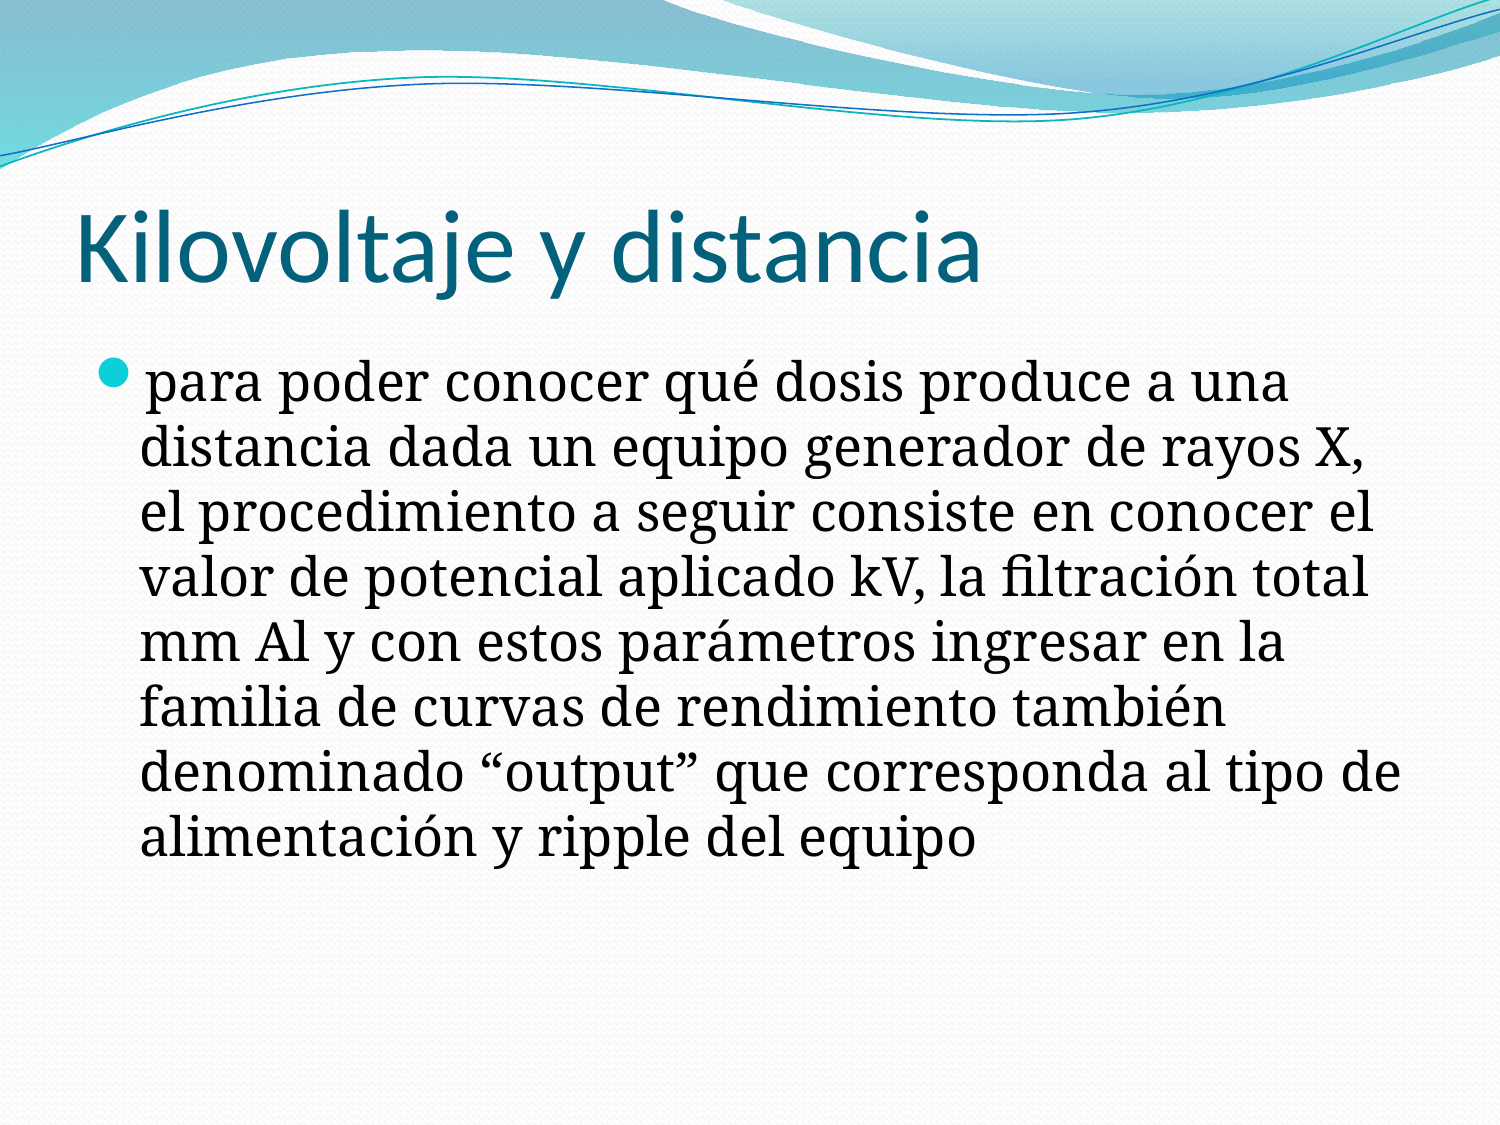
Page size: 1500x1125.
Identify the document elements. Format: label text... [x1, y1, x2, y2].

title Kilovoltaje y distancia [75, 115, 1425, 303]
list para poder conocer qué dosis produce a una distancia dada un equipo generador de rayos X, el procedimiento a seguir consiste en conocer el valor de potencial aplicado kV, la filtración total mm Al y con estos parámetros ingresar en la familia de curvas de rendimiento también denominado “output” que corresponda al tipo de alimentación y ripple del equipo [79, 339, 1430, 1043]
